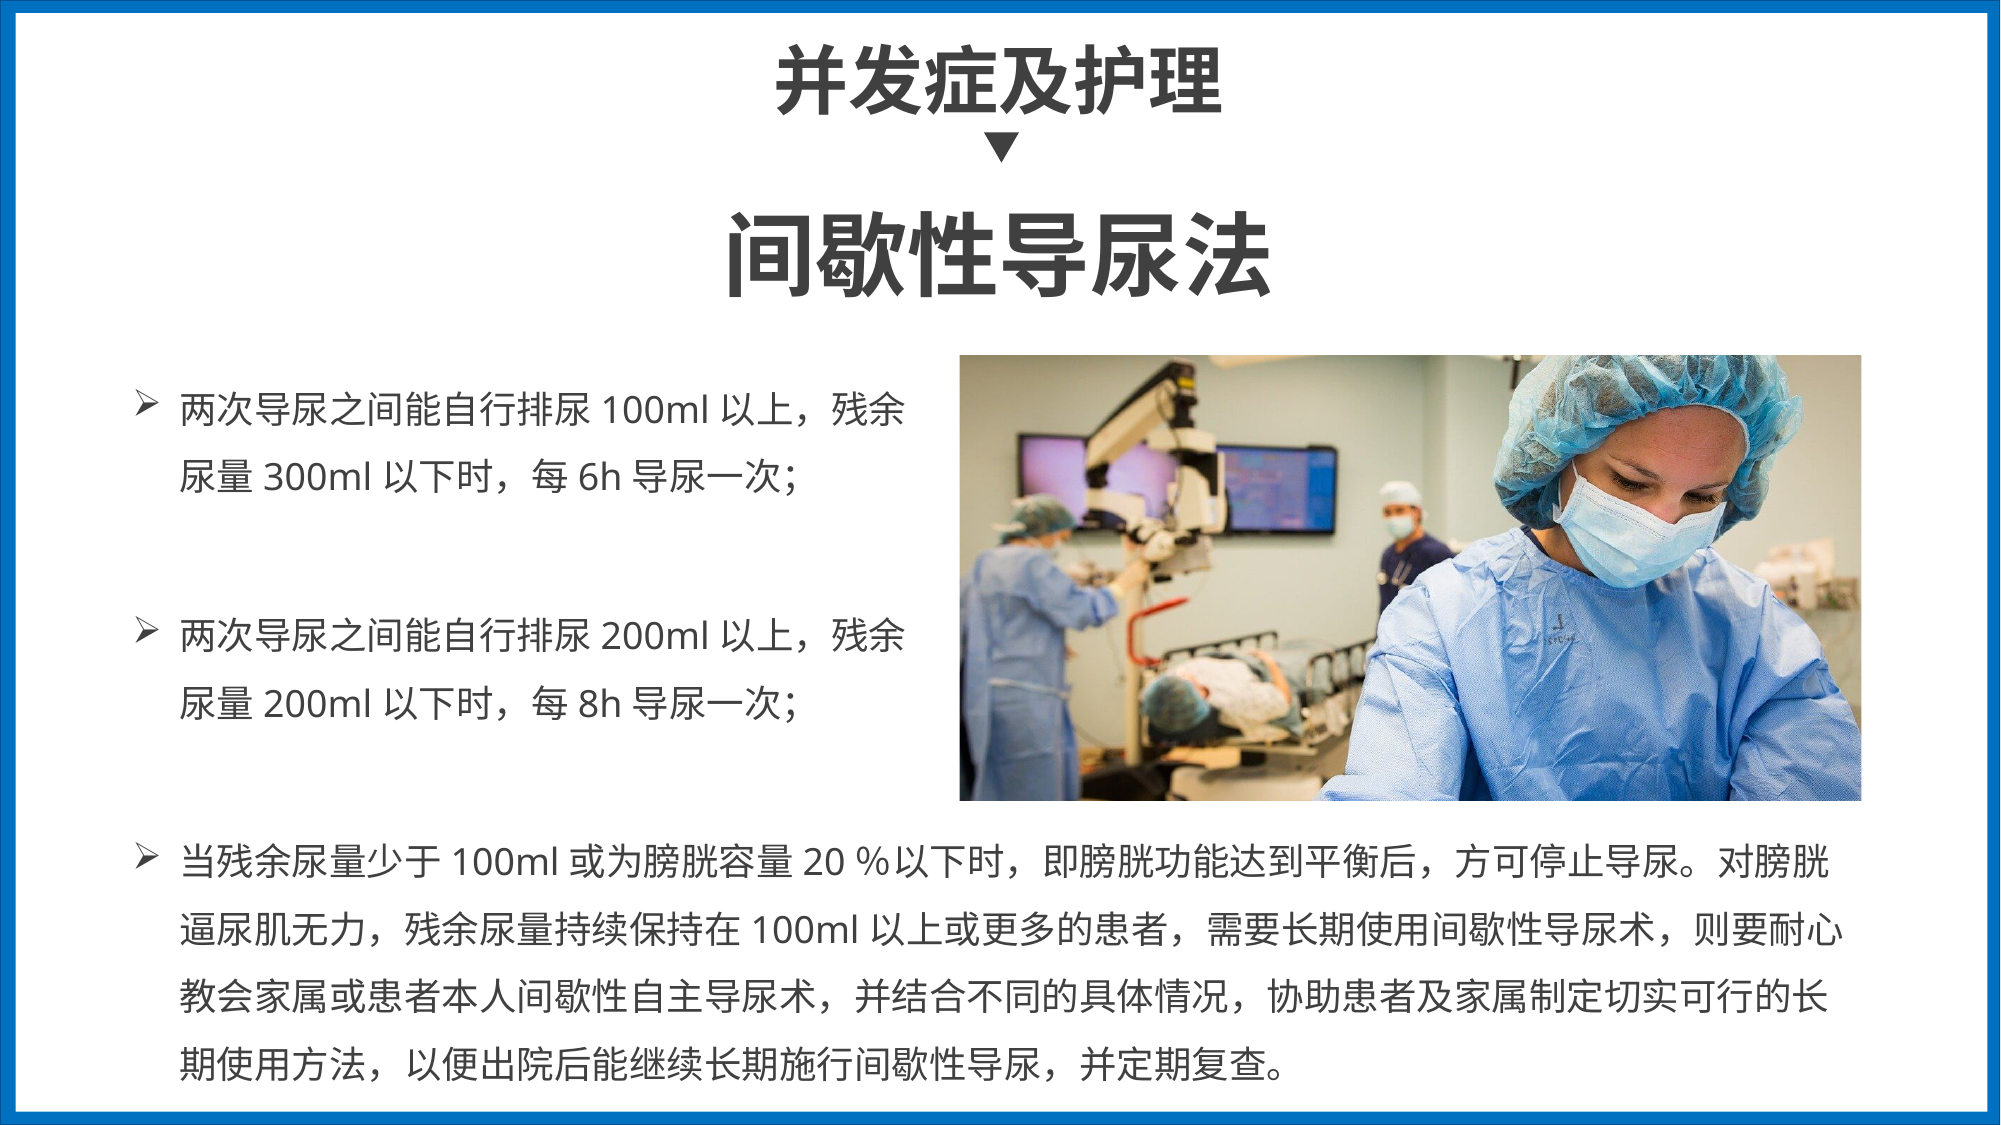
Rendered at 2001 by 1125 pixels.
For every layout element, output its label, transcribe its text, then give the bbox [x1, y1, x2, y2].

text_box 两次导尿之间能自行排尿200ml以上，残余尿量200ml以下时，每8h导尿一次； [117, 582, 929, 732]
text_box 间歇性导尿法 [703, 190, 1295, 315]
picture [959, 355, 1862, 801]
text_box 当残余尿量少于100ml或为膀胱容量20％以下时，即膀胱功能达到平衡后，方可停止导尿。对膀胱逼尿肌无力，残余尿量持续保持在100ml以上或更多的患者，需要长期使用间歇性导尿术，则要耐心教会家属或患者本人间歇性自主导尿术，并结合不同的具体情况，协助患者及家属制定切实可行的长期使用方法，以便出院后能继续长期施行间歇性导尿，并定期复查。 [117, 808, 1881, 1094]
text_box 两次导尿之间能自行排尿100ml以上，残余尿量300ml以下时，每6h导尿一次； [117, 355, 929, 506]
